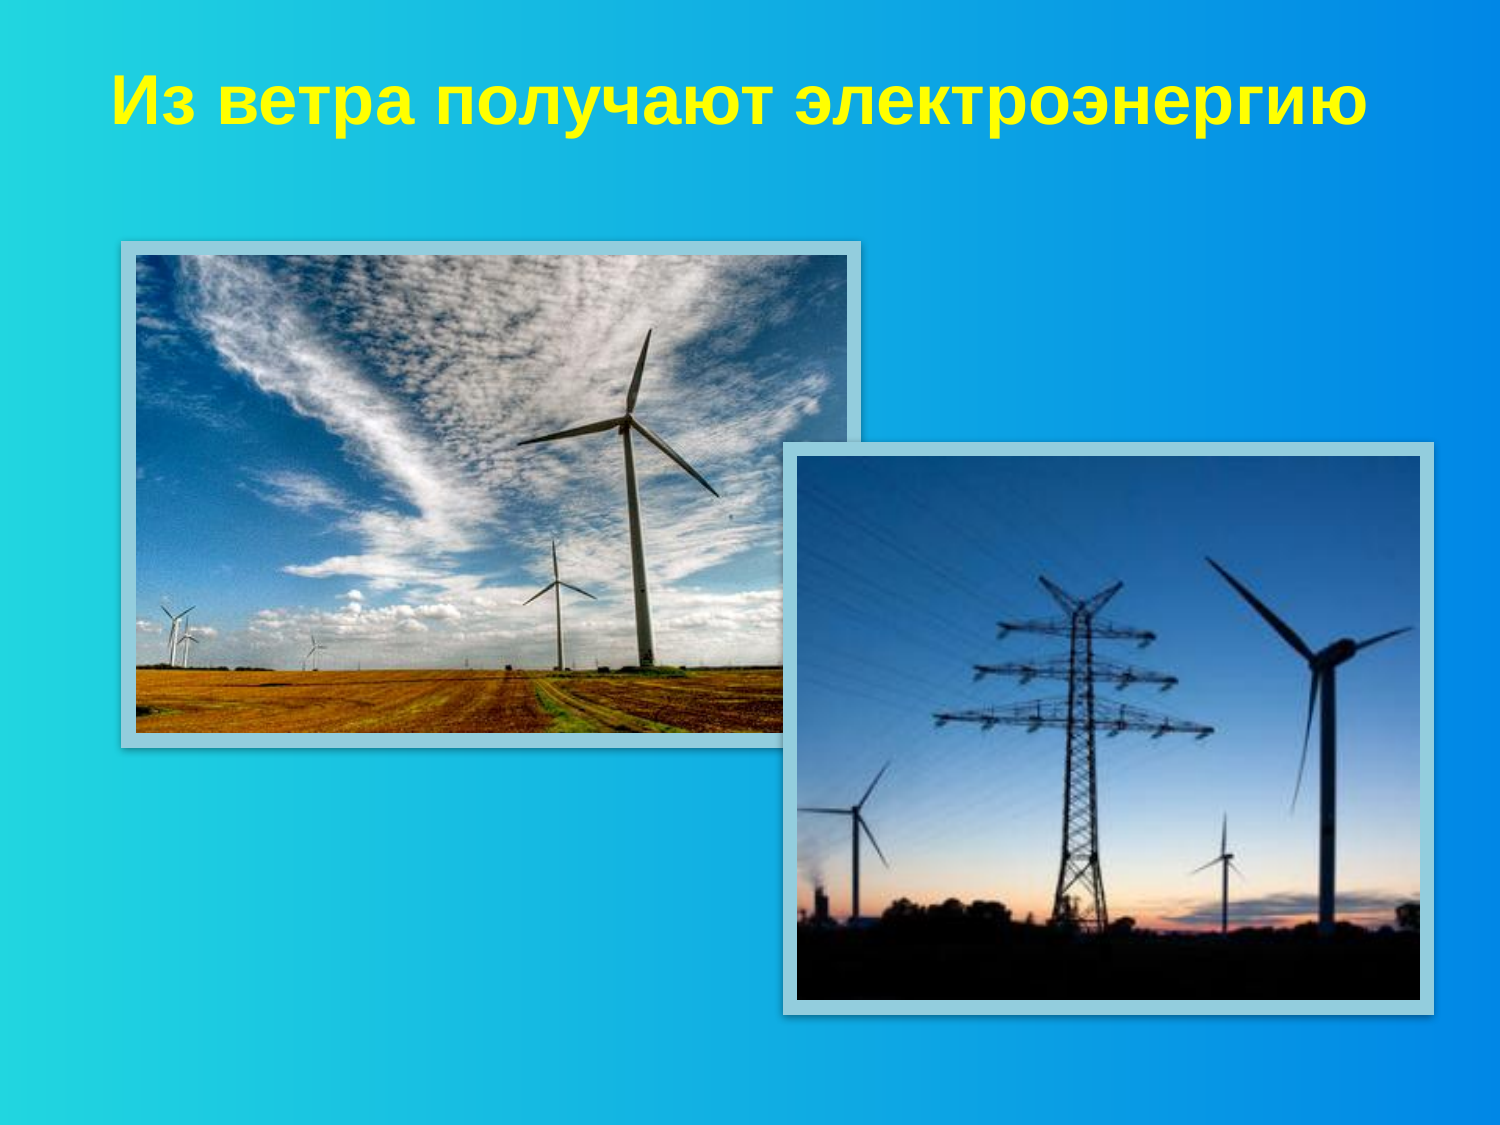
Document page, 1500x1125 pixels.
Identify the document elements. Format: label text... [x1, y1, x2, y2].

title Из ветра получают электроэнергию [75, 45, 1425, 233]
picture [135, 255, 1420, 1001]
